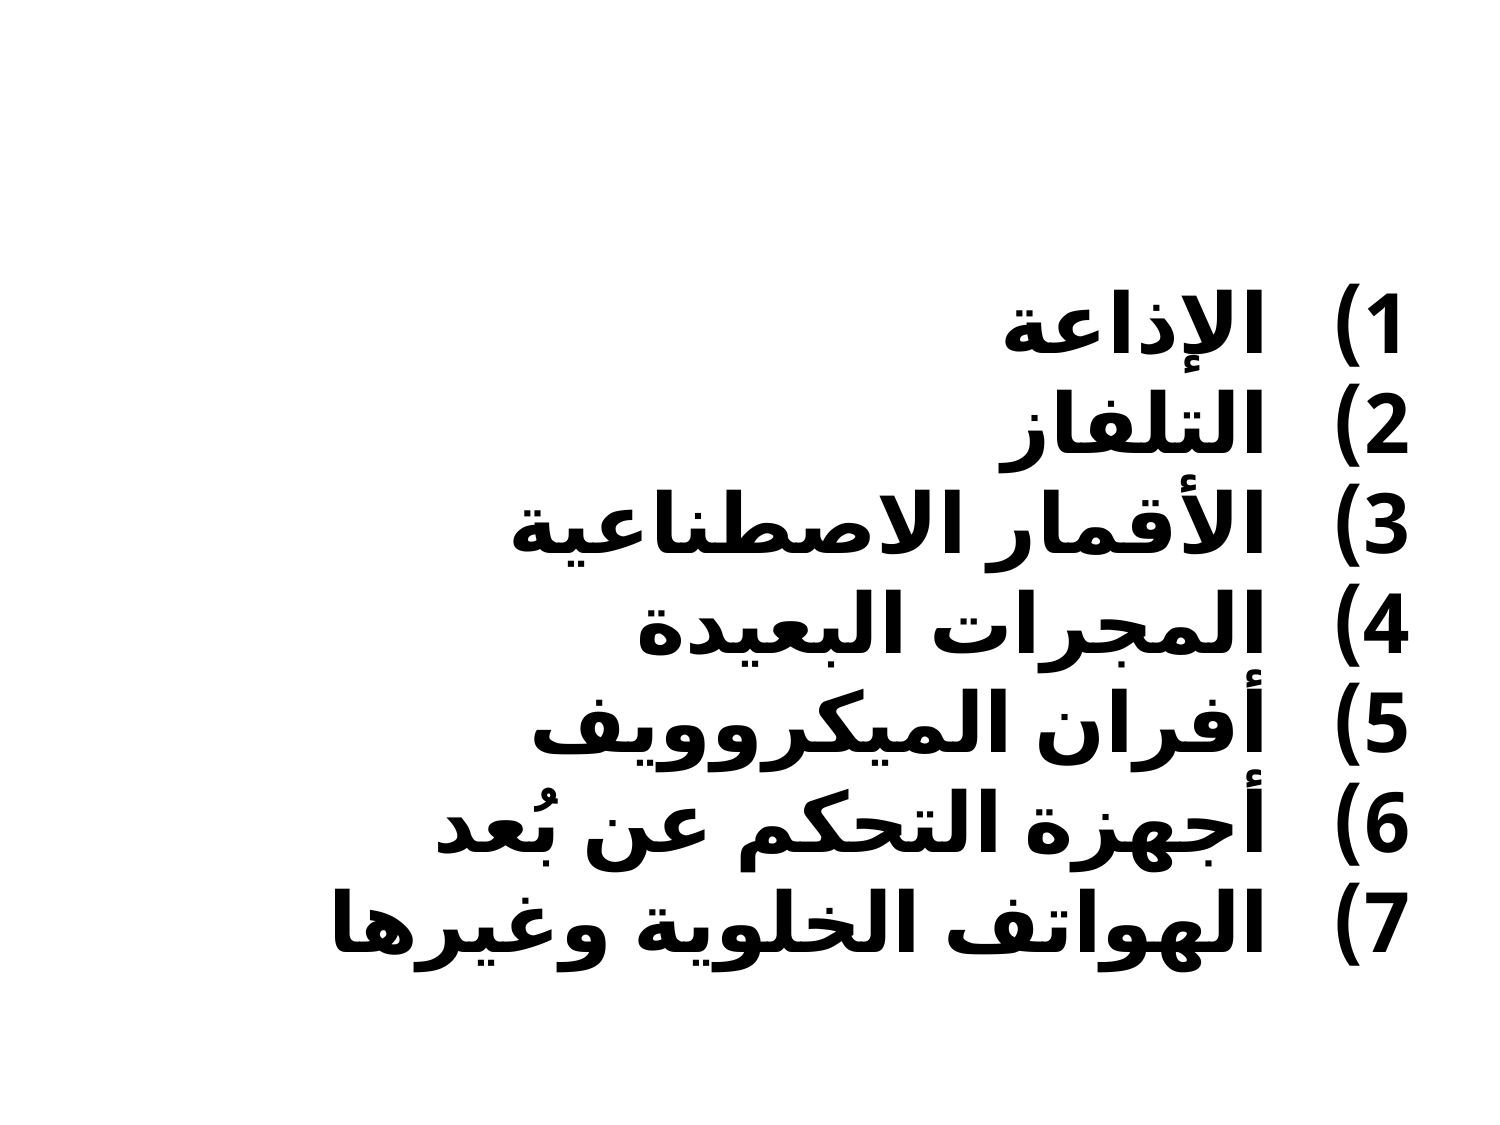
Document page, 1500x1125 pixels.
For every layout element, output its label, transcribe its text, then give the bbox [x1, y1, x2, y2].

list الإذاعة التلفاز الأقمار الاصطناعية المجرات البعيدة أفران الميكروويف أجهزة التحكم عن بُعد الهواتف الخلوية وغيرها [75, 262, 1425, 1005]
